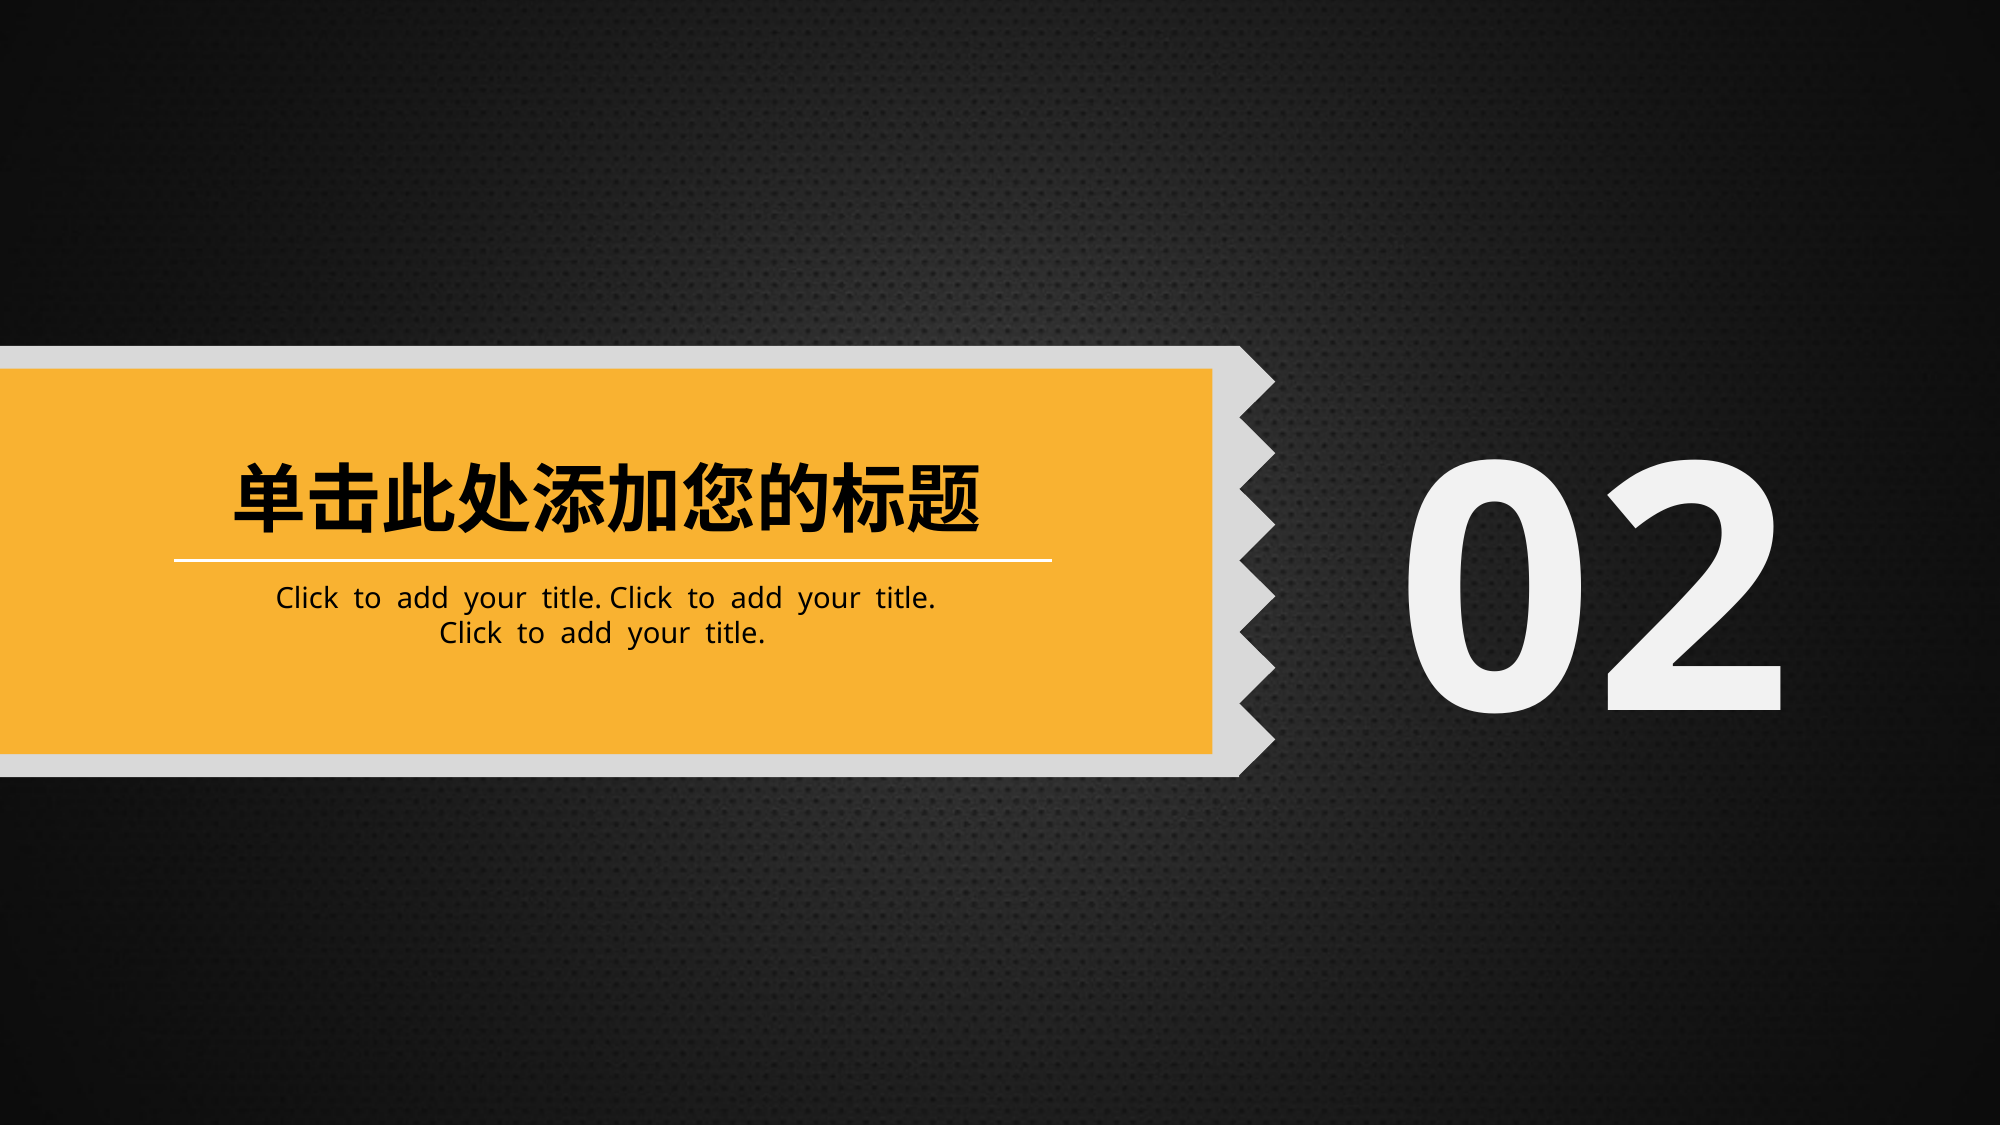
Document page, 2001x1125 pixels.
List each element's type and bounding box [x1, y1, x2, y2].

text_box [0, 345, 1240, 778]
picture [0, 0, 2000, 1125]
text_box [1240, 345, 1276, 776]
